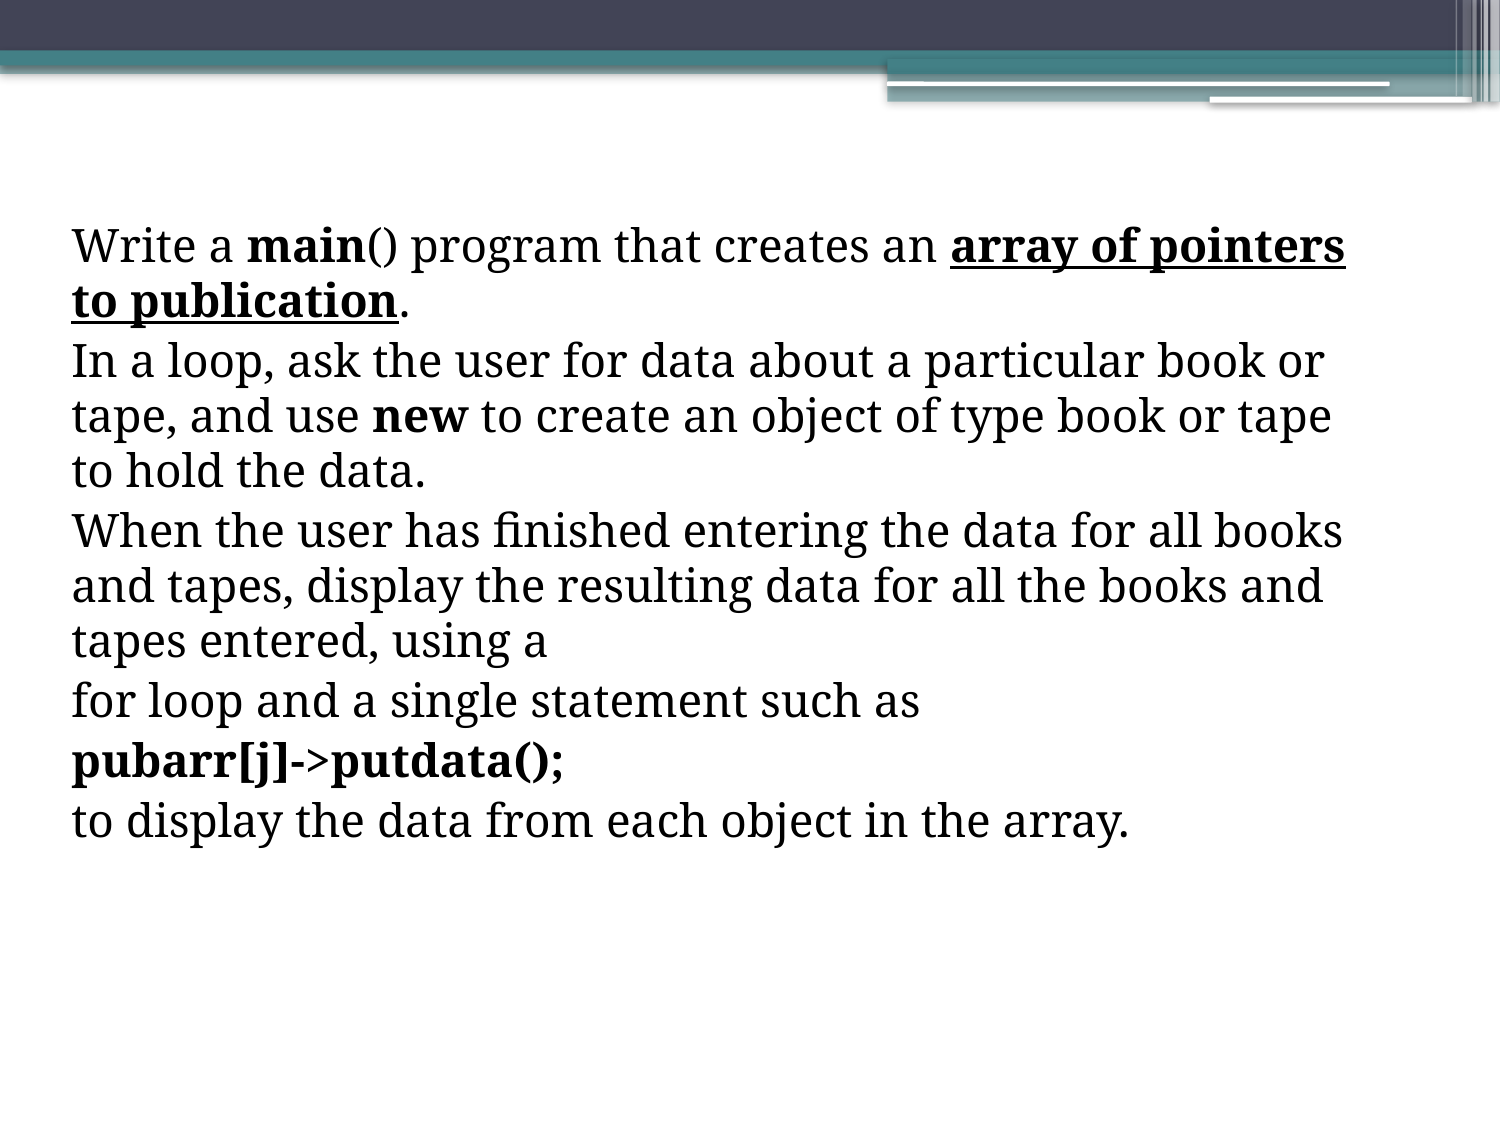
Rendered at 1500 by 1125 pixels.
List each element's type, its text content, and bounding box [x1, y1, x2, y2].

list Write a main() program that creates an array of pointers to publication. In a loop, ask the user for data about a particular book or tape, and use new to create an object of type book or tape to hold the data. When the user has finished entering the data for all books and tapes, display the resulting data for all the books and tapes entered, using a for loop and a single statement such as pubarr[j]->putdata(); to display the data from each object in the array. [41, 149, 1392, 859]
